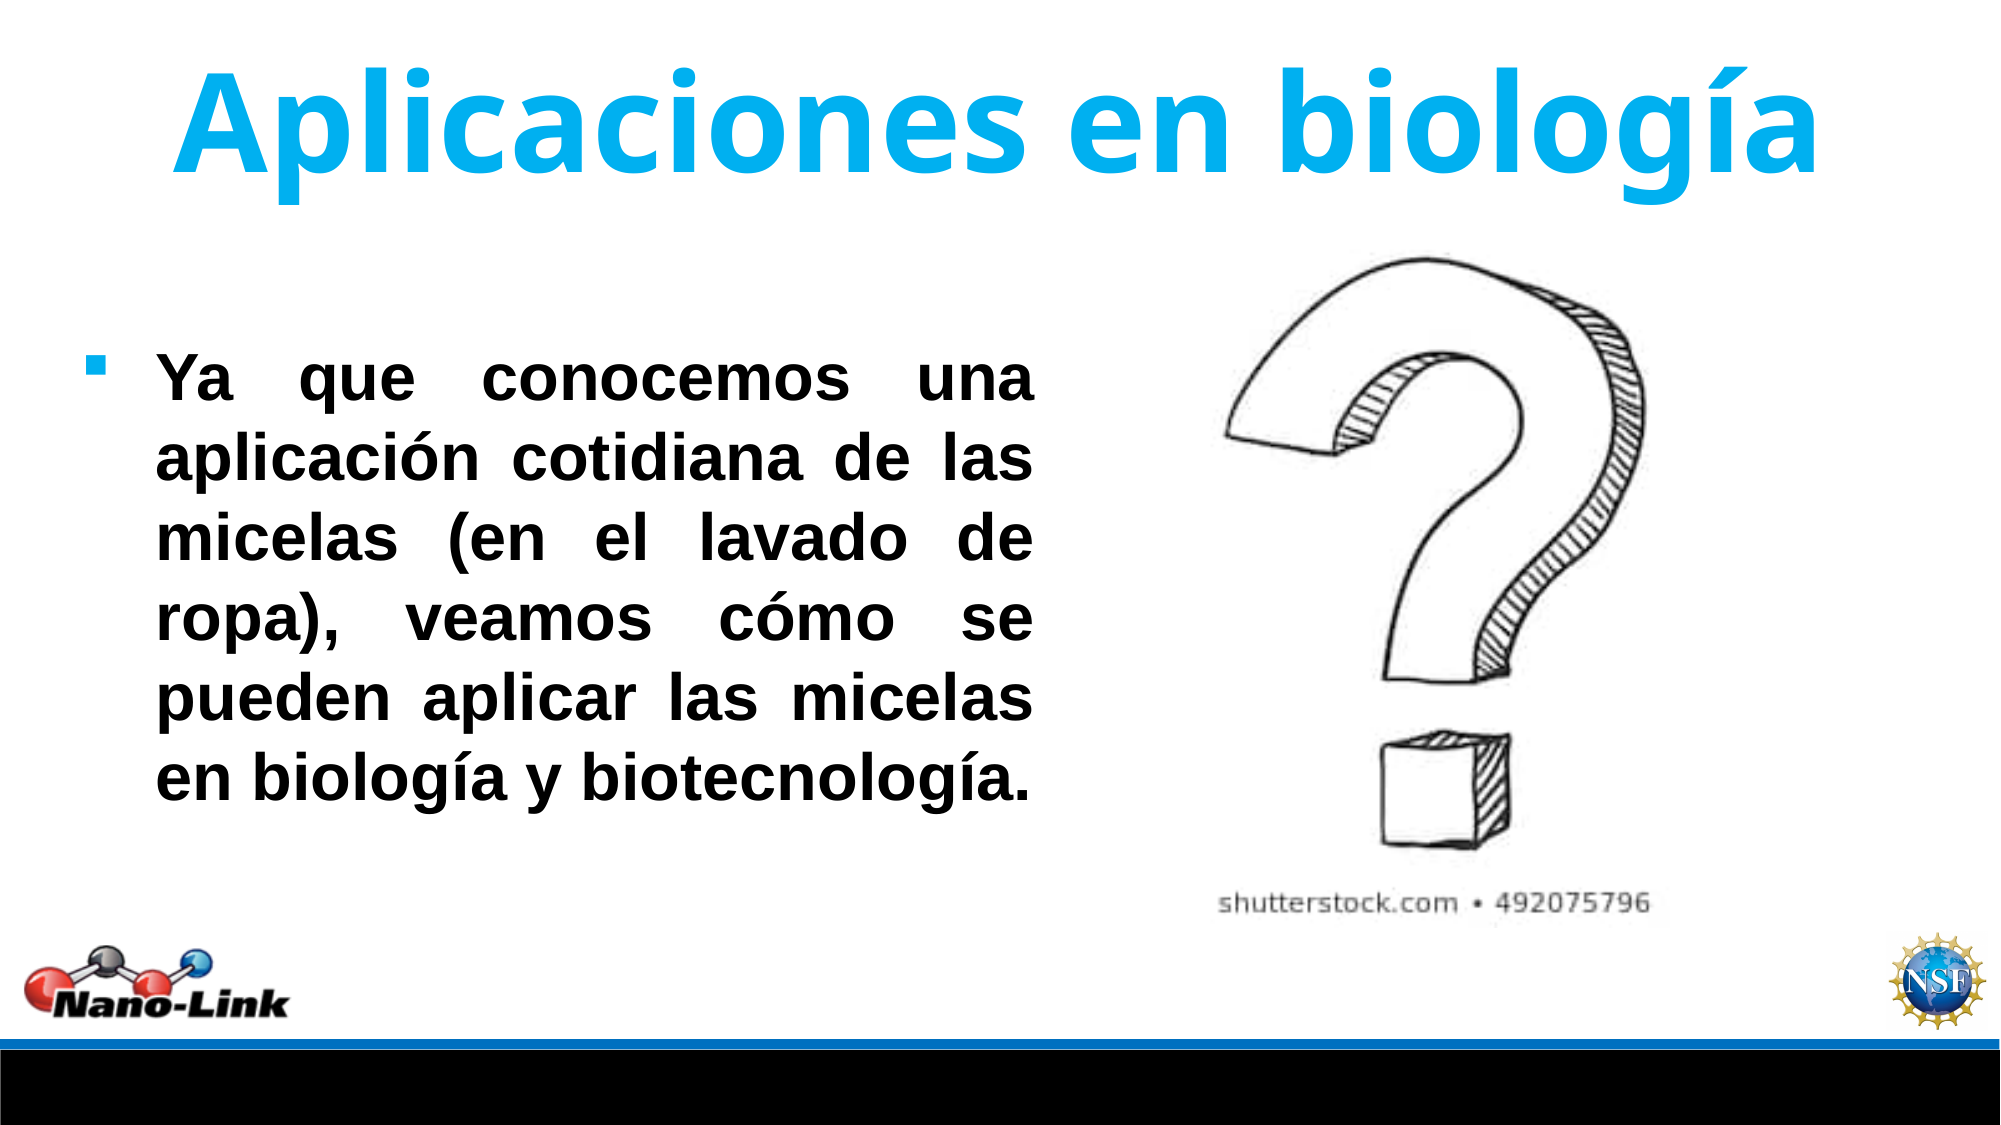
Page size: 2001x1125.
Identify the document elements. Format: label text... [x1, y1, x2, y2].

picture [1111, 230, 1760, 929]
text_box Aplicaciones en biología [0, 76, 2000, 188]
text_box Ya que conocemos una aplicación cotidiana de las micelas (en el lavado de ropa), veamos cómo se pueden aplicar las micelas en biología y biotecnología. [65, 326, 1050, 863]
text_box Aplicaciones en biología [0, 30, 2000, 74]
picture [16, 935, 305, 1032]
picture [1886, 931, 1988, 1032]
